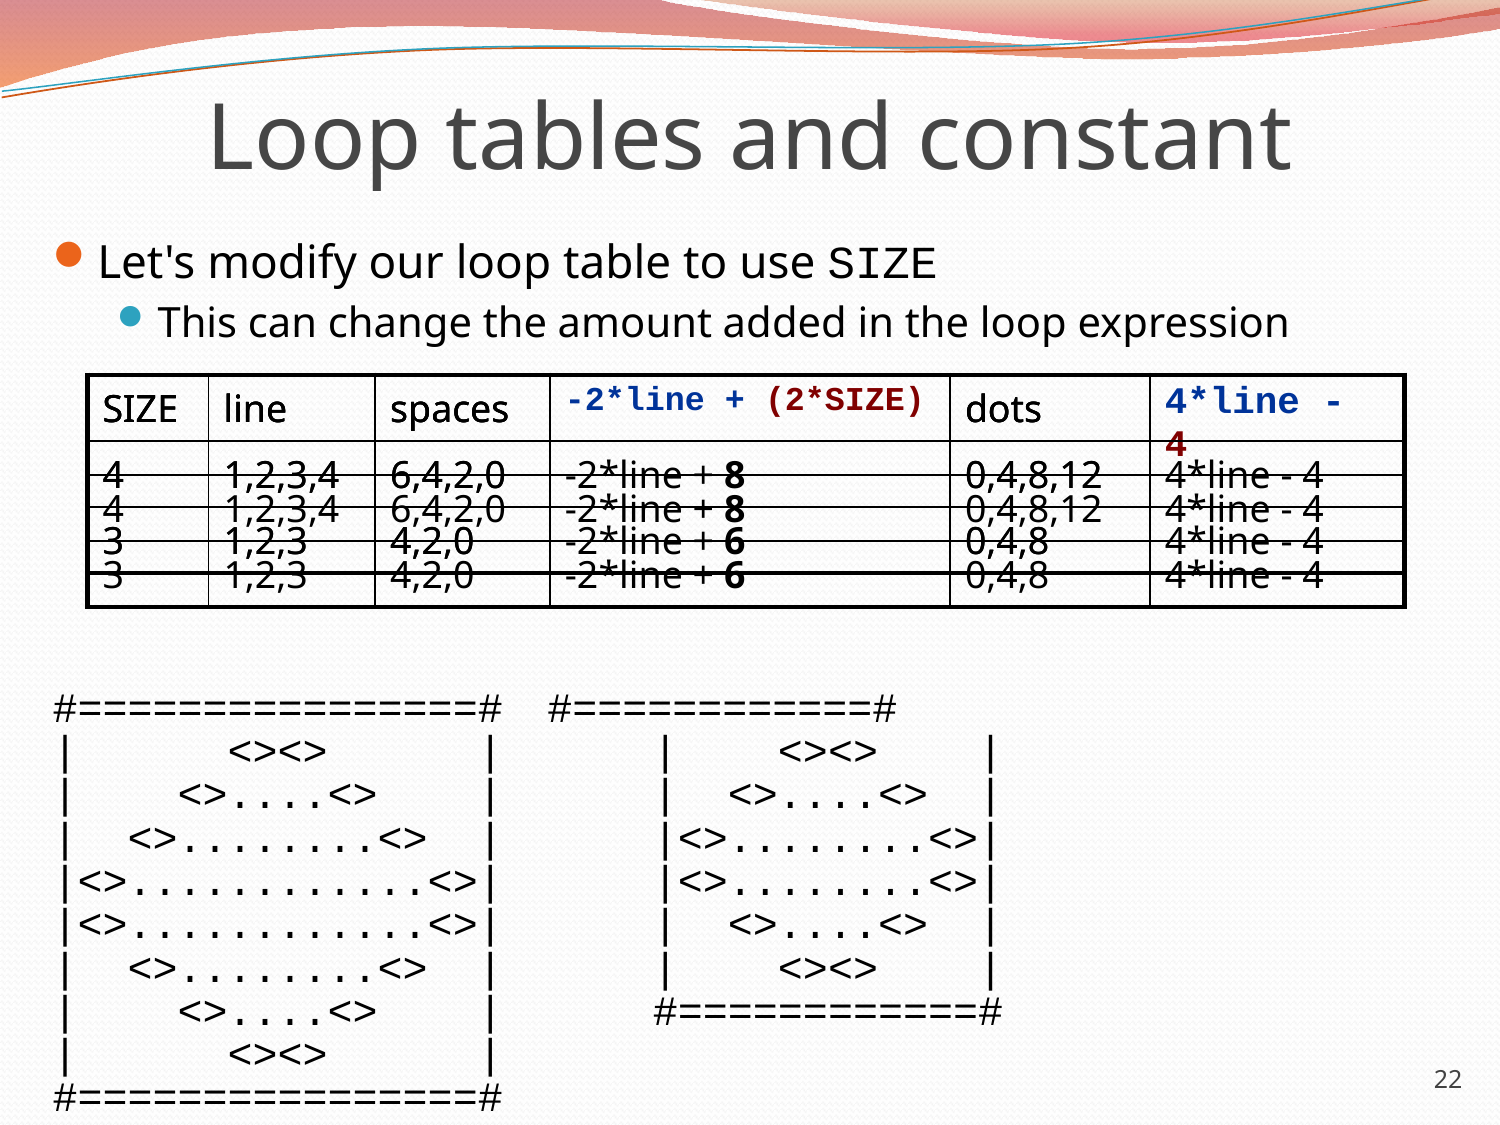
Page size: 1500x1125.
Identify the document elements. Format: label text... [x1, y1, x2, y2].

table_header spaces [376, 377, 549, 440]
table_cell 6,4,2,0 [376, 442, 549, 506]
table_cell 1,2,3 [209, 508, 374, 571]
table_cell -2*line + 8 [551, 442, 949, 506]
table_cell 4,2,0 [376, 508, 549, 571]
table_cell 4 [90, 442, 208, 506]
list Let's modify our loop table to use SIZE This can change the amount added in the loop expression #================# #============# | <><> | | <><> | | <>....<> | | <>....<> | | <>........<> | |<>........<>| |<>............<>| |<>........<>| |<>............<>| | <>....<> | | <>........<> | | <><> | | <>....<> | #============# | <><> | #================# [37, 224, 1500, 1075]
table_cell -2*line + 6 [551, 508, 949, 571]
table_header line [209, 377, 374, 440]
table_header [551, 377, 949, 440]
table_cell -2*line + 6 [551, 575, 949, 605]
table_cell 3 [90, 508, 208, 571]
table_cell 0,4,8 [951, 508, 1149, 571]
table_cell 4,2,0 [376, 575, 549, 605]
table_cell 1,2,3,4 [209, 442, 374, 506]
table_cell 0,4,8 [951, 575, 1149, 605]
table_cell 3 [90, 575, 208, 605]
table_header dots [951, 377, 1149, 440]
table_cell 4*line - 4 [1151, 575, 1402, 605]
table_header [1151, 377, 1402, 440]
table_header SIZE [90, 377, 208, 440]
table_cell 4*line - 4 [1151, 442, 1402, 506]
table_cell 0,4,8,12 [951, 442, 1149, 506]
title Loop tables and constant [75, 72, 1425, 188]
table_cell 1,2,3 [209, 575, 374, 605]
table_cell 4*line - 4 [1151, 508, 1402, 571]
